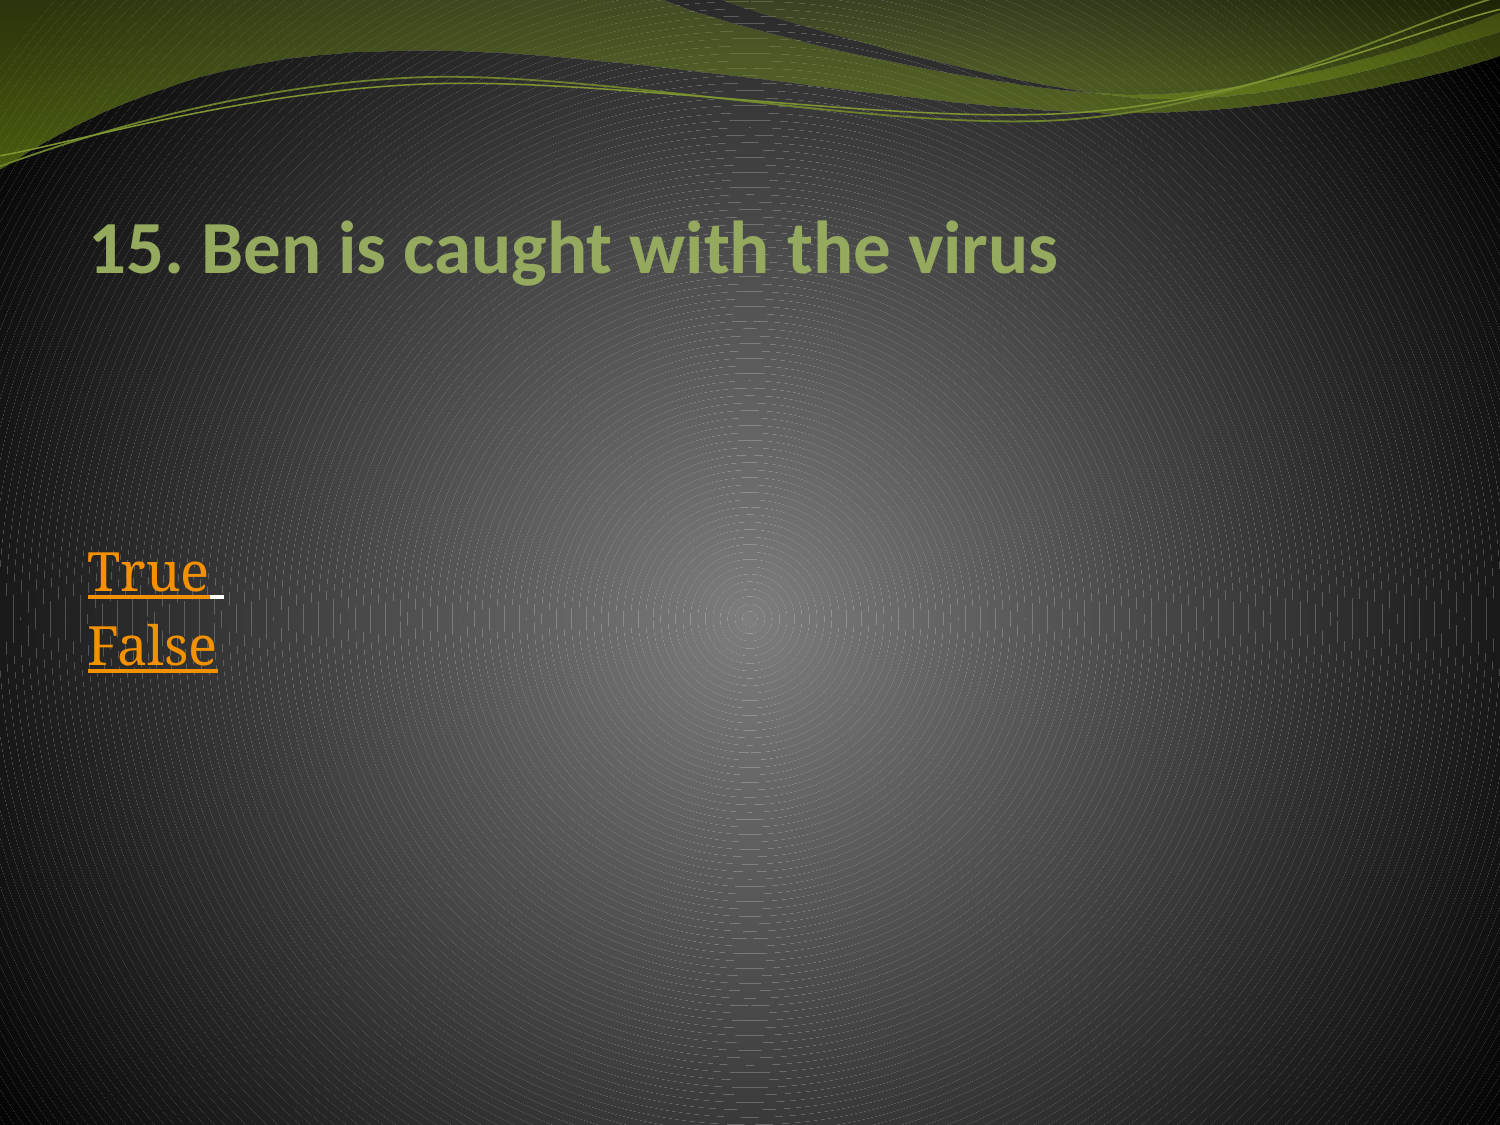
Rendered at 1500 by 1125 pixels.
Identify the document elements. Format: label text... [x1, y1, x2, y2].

subtitle True False [87, 529, 1376, 818]
title 15. Ben is caught with the virus [88, 196, 1377, 289]
